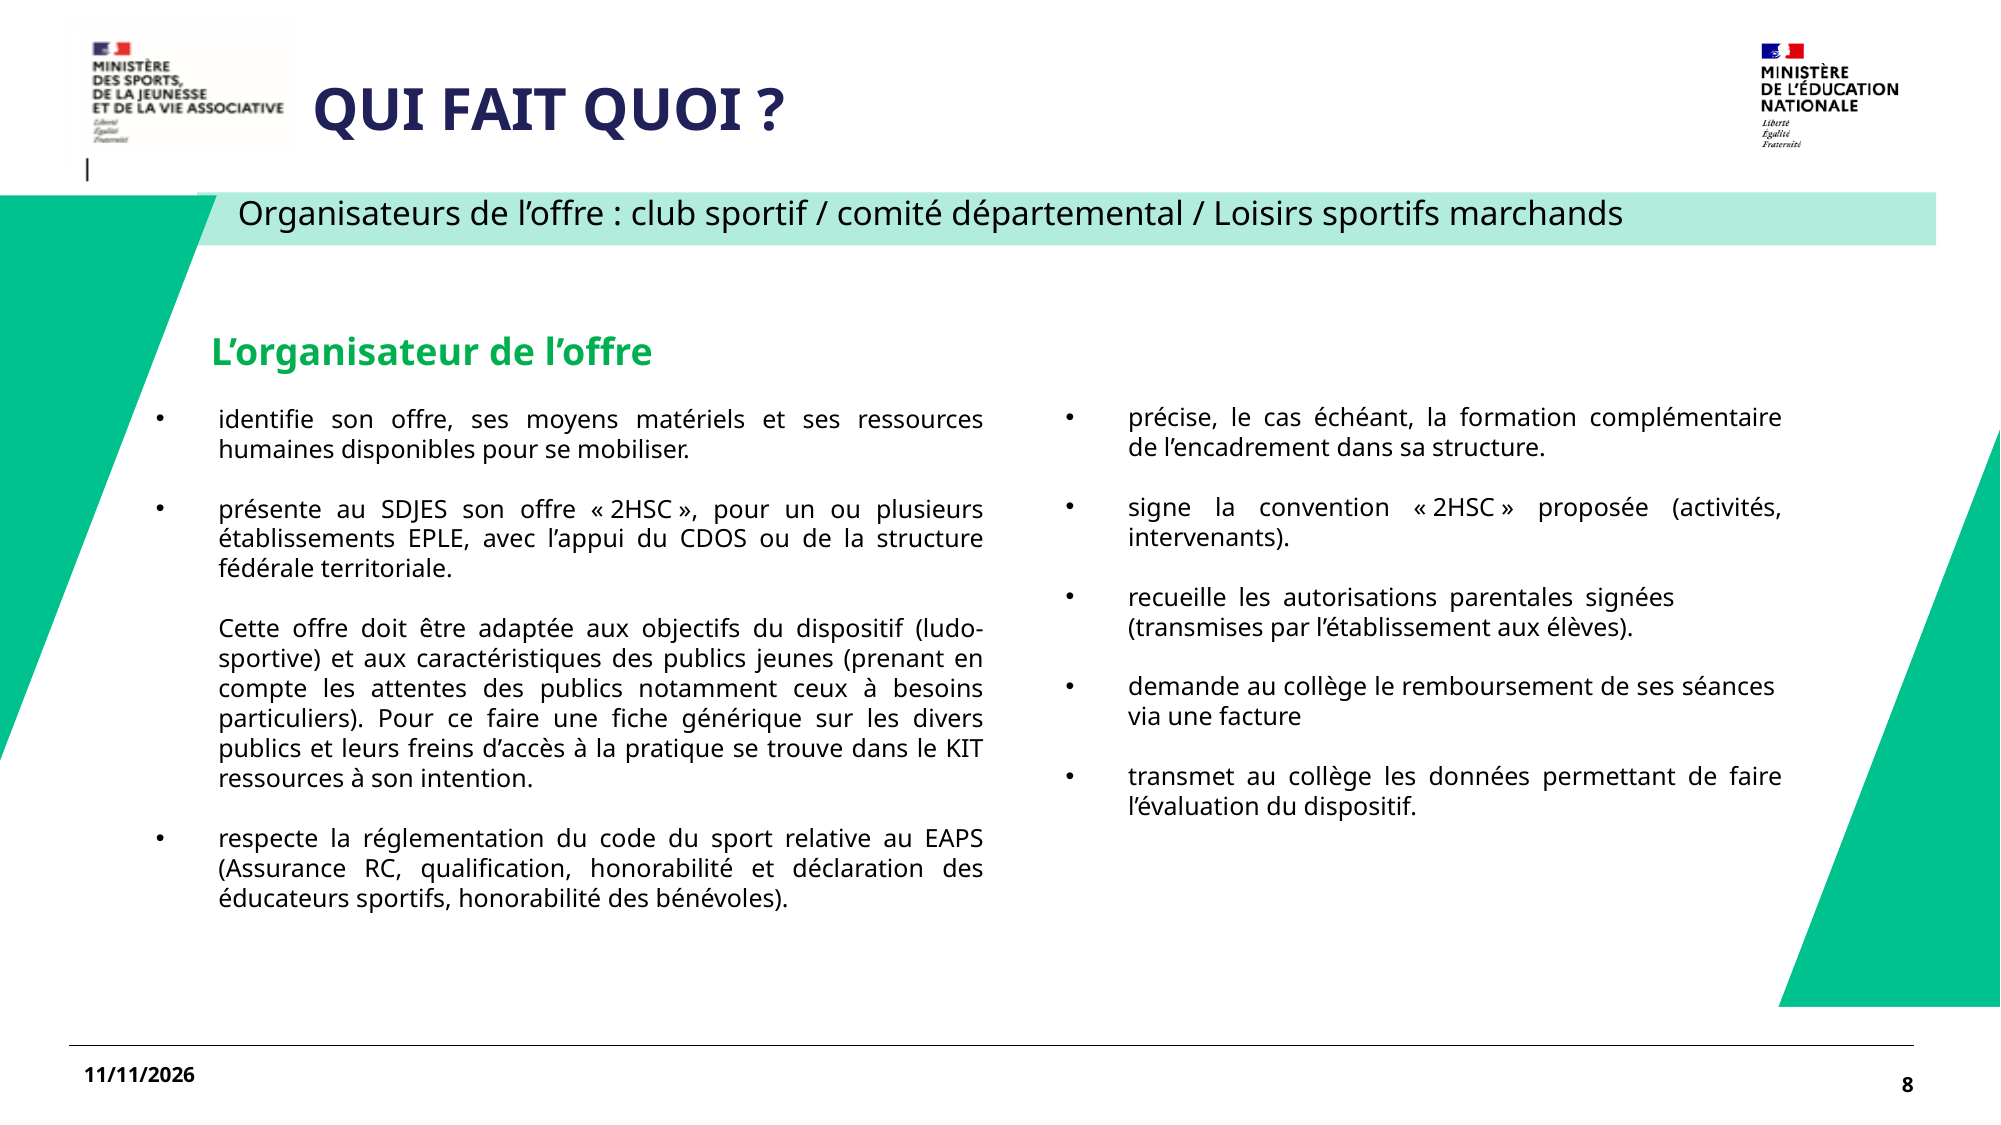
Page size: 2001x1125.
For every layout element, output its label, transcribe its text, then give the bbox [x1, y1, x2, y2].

text_box précise, le cas échéant, la formation complémentaire de l’encadrement dans sa structure. signe la convention « 2HSC » proposée (activités, intervenants). recueille les autorisations parentales signées (transmises par l’établissement aux élèves). demande au collège le remboursement de ses séances via une facture transmet au collège les données permettant de faire l’évaluation du dispositif. [1030, 334, 1799, 858]
picture [1743, 34, 1914, 157]
text_box Organisateurs de l’offre : club sportif / comité départemental / Loisirs sportifs marchands [197, 192, 1937, 246]
text_box L’organisateur de l’offre identifie son offre, ses moyens matériels et ses ressources humaines disponibles pour se mobiliser. présente au SDJES son offre « 2HSC », pour un ou plusieurs établissements EPLE, avec l’appui du CDOS ou de la structure fédérale territoriale. Cette offre doit être adaptée aux objectifs du dispositif (ludo-sportive) et aux caractéristiques des publics jeunes (prenant en compte les attentes des publics notamment ceux à besoins particuliers). Pour ce faire une fiche générique sur les divers publics et leurs freins d’accès à la pratique se trouve dans le KIT ressources à son intention. respecte la réglementation du code du sport relative au EAPS (Assurance RC, qualification, honorabilité et déclaration des éducateurs sportifs, honorabilité des bénévoles). [121, 320, 1000, 1010]
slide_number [69, 1046, 519, 1107]
slide_number 8 [1618, 1046, 1914, 1125]
title Qui fait quoi ? [297, 37, 1706, 186]
picture [62, 20, 297, 183]
